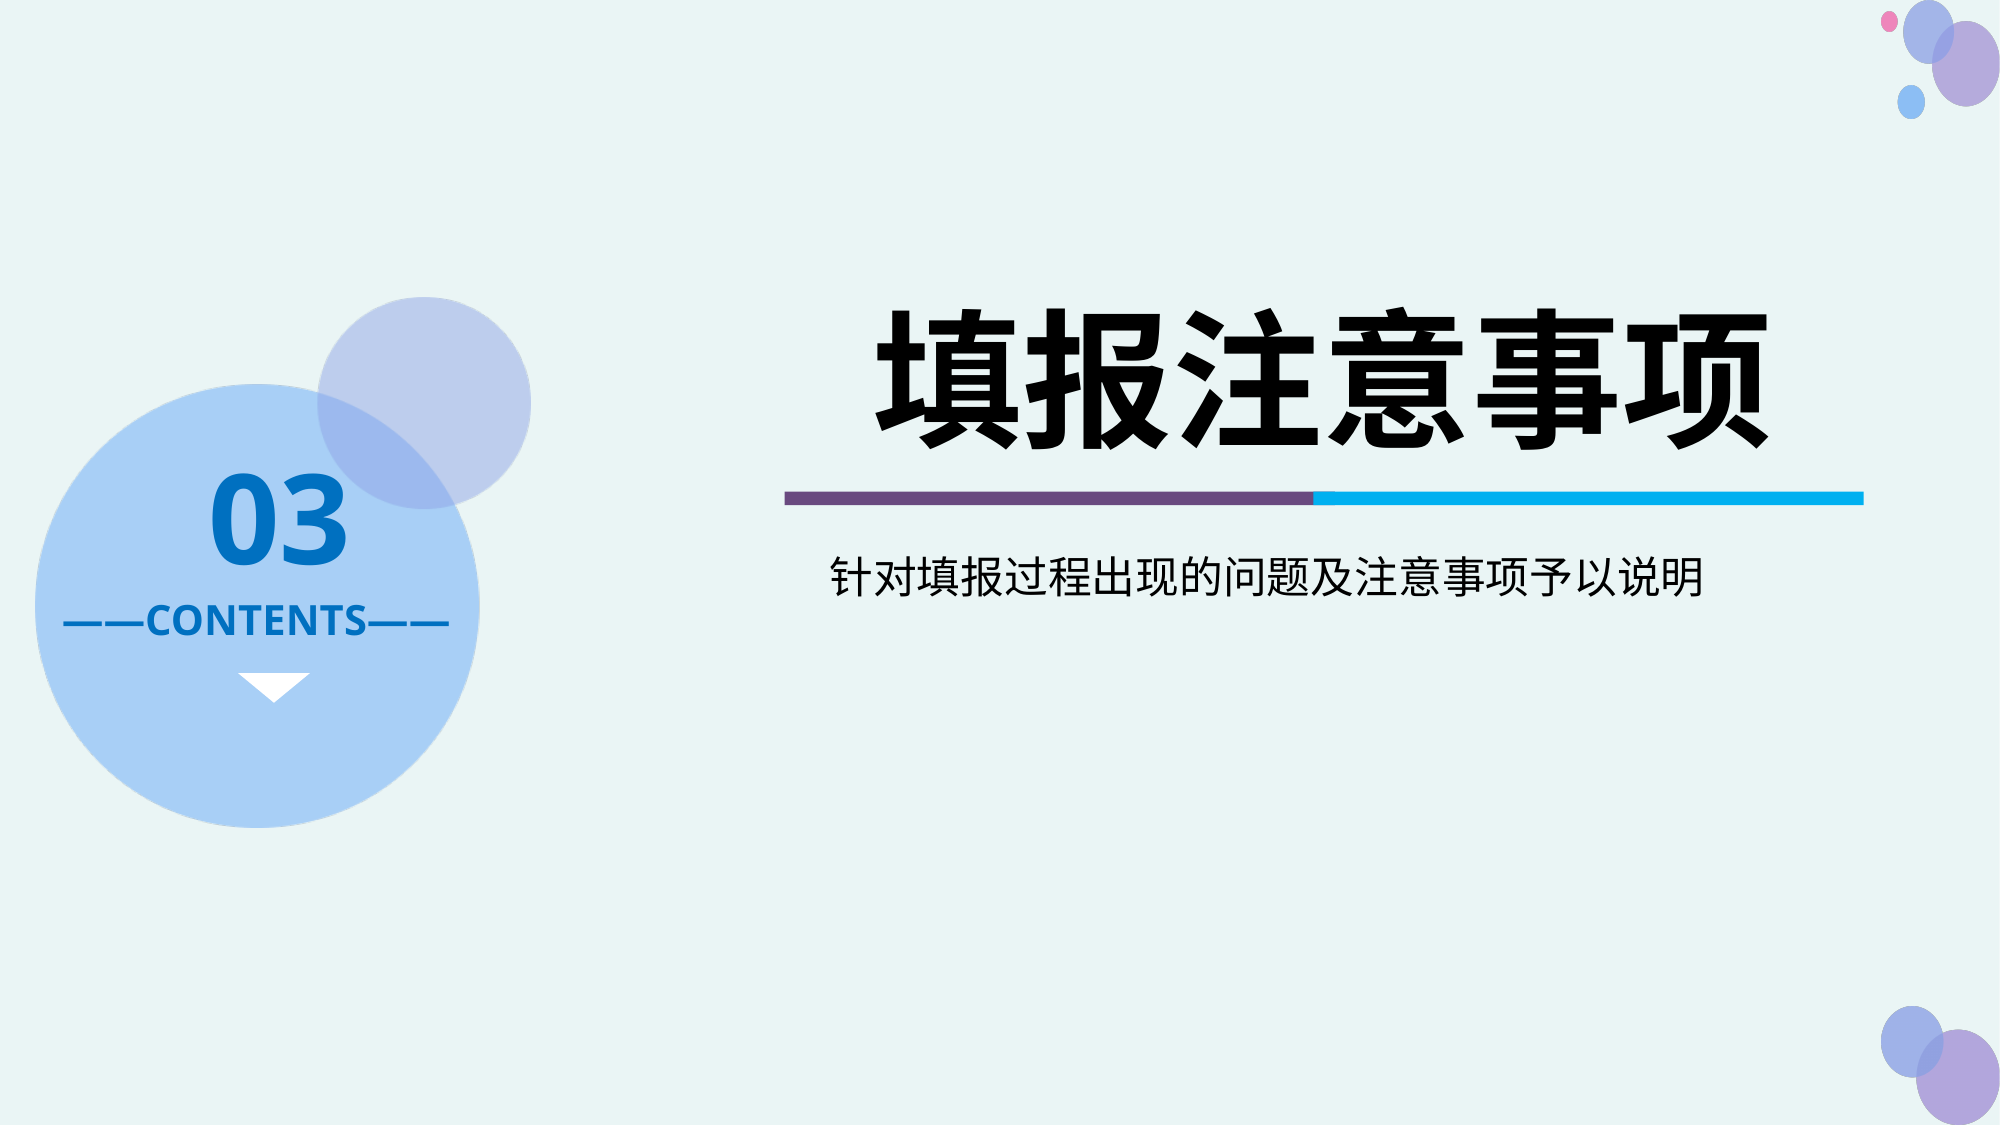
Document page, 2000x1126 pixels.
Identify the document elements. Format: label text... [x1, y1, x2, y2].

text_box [19, 432, 494, 745]
picture [35, 297, 531, 828]
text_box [784, 491, 1864, 506]
text_box 填报注意事项 [680, 278, 1964, 474]
text_box 针对填报过程出现的问题及注意事项予以说明 [814, 542, 1864, 610]
picture [1881, 1006, 2000, 1125]
picture [1881, 0, 2000, 119]
